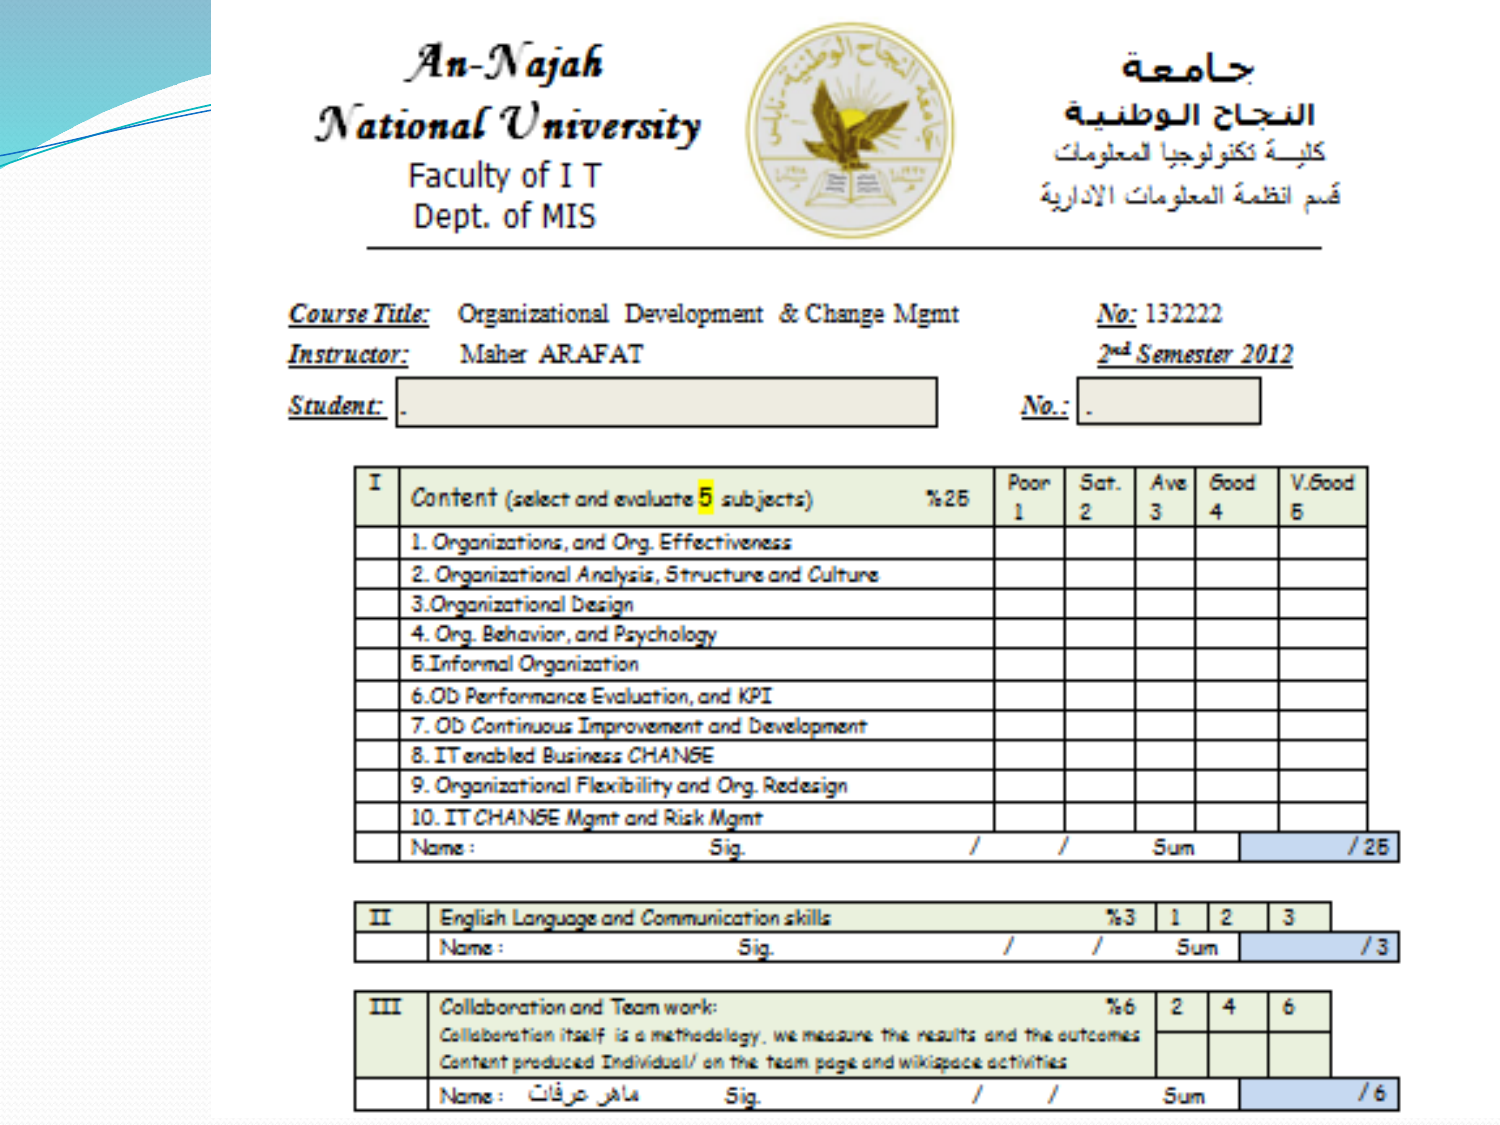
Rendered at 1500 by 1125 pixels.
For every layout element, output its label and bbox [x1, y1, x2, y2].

list [211, 0, 1500, 1118]
